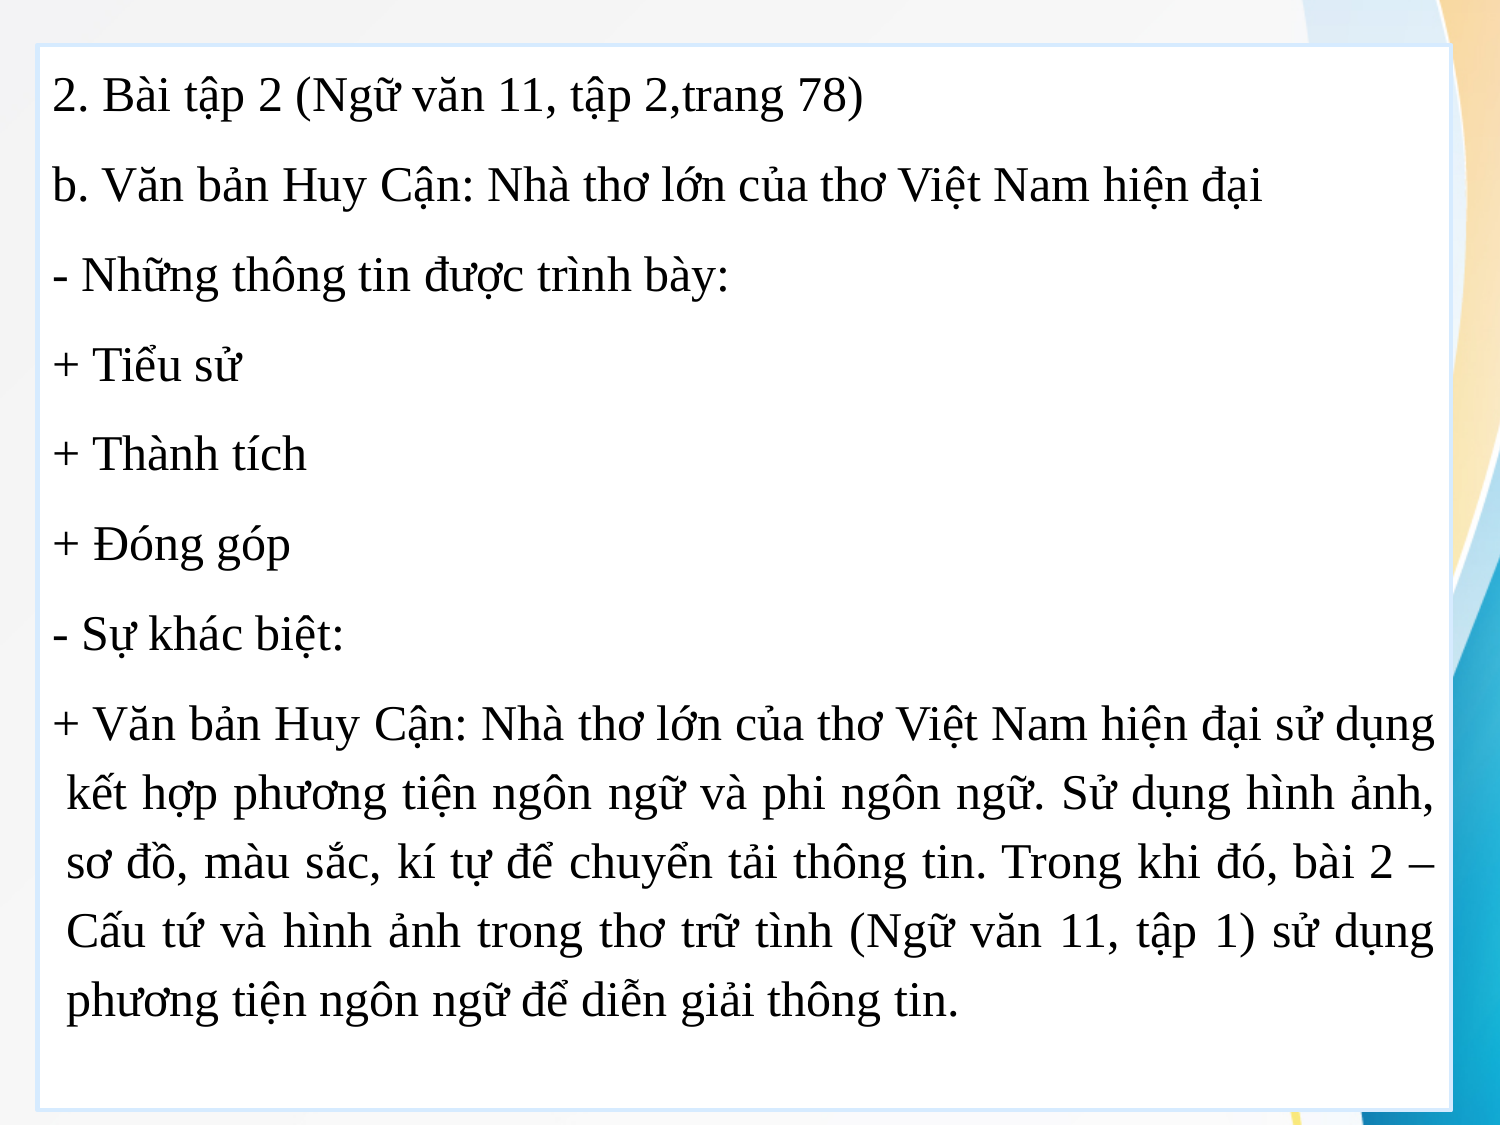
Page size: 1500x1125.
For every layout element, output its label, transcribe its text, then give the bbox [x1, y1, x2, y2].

text_box 2. Bài tập 2 (Ngữ văn 11, tập 2,trang 78) b. Văn bản Huy Cận: Nhà thơ lớn của thơ Việt Nam hiện đại - Những thông tin được trình bày: + Tiểu sử + Thành tích + Đóng góp - Sự khác biệt: + Văn bản Huy Cận: Nhà thơ lớn của thơ Việt Nam hiện đại sử dụng kết hợp phương tiện ngôn ngữ và phi ngôn ngữ. Sử dụng hình ảnh, sơ đồ, màu sắc, kí tự để chuyển tải thông tin. Trong khi đó, bài 2 – Cấu tứ và hình ảnh trong thơ trữ tình (Ngữ văn 11, tập 1) sử dụng phương tiện ngôn ngữ để diễn giải thông tin. [37, 45, 1452, 1111]
picture [0, 0, 1500, 1125]
